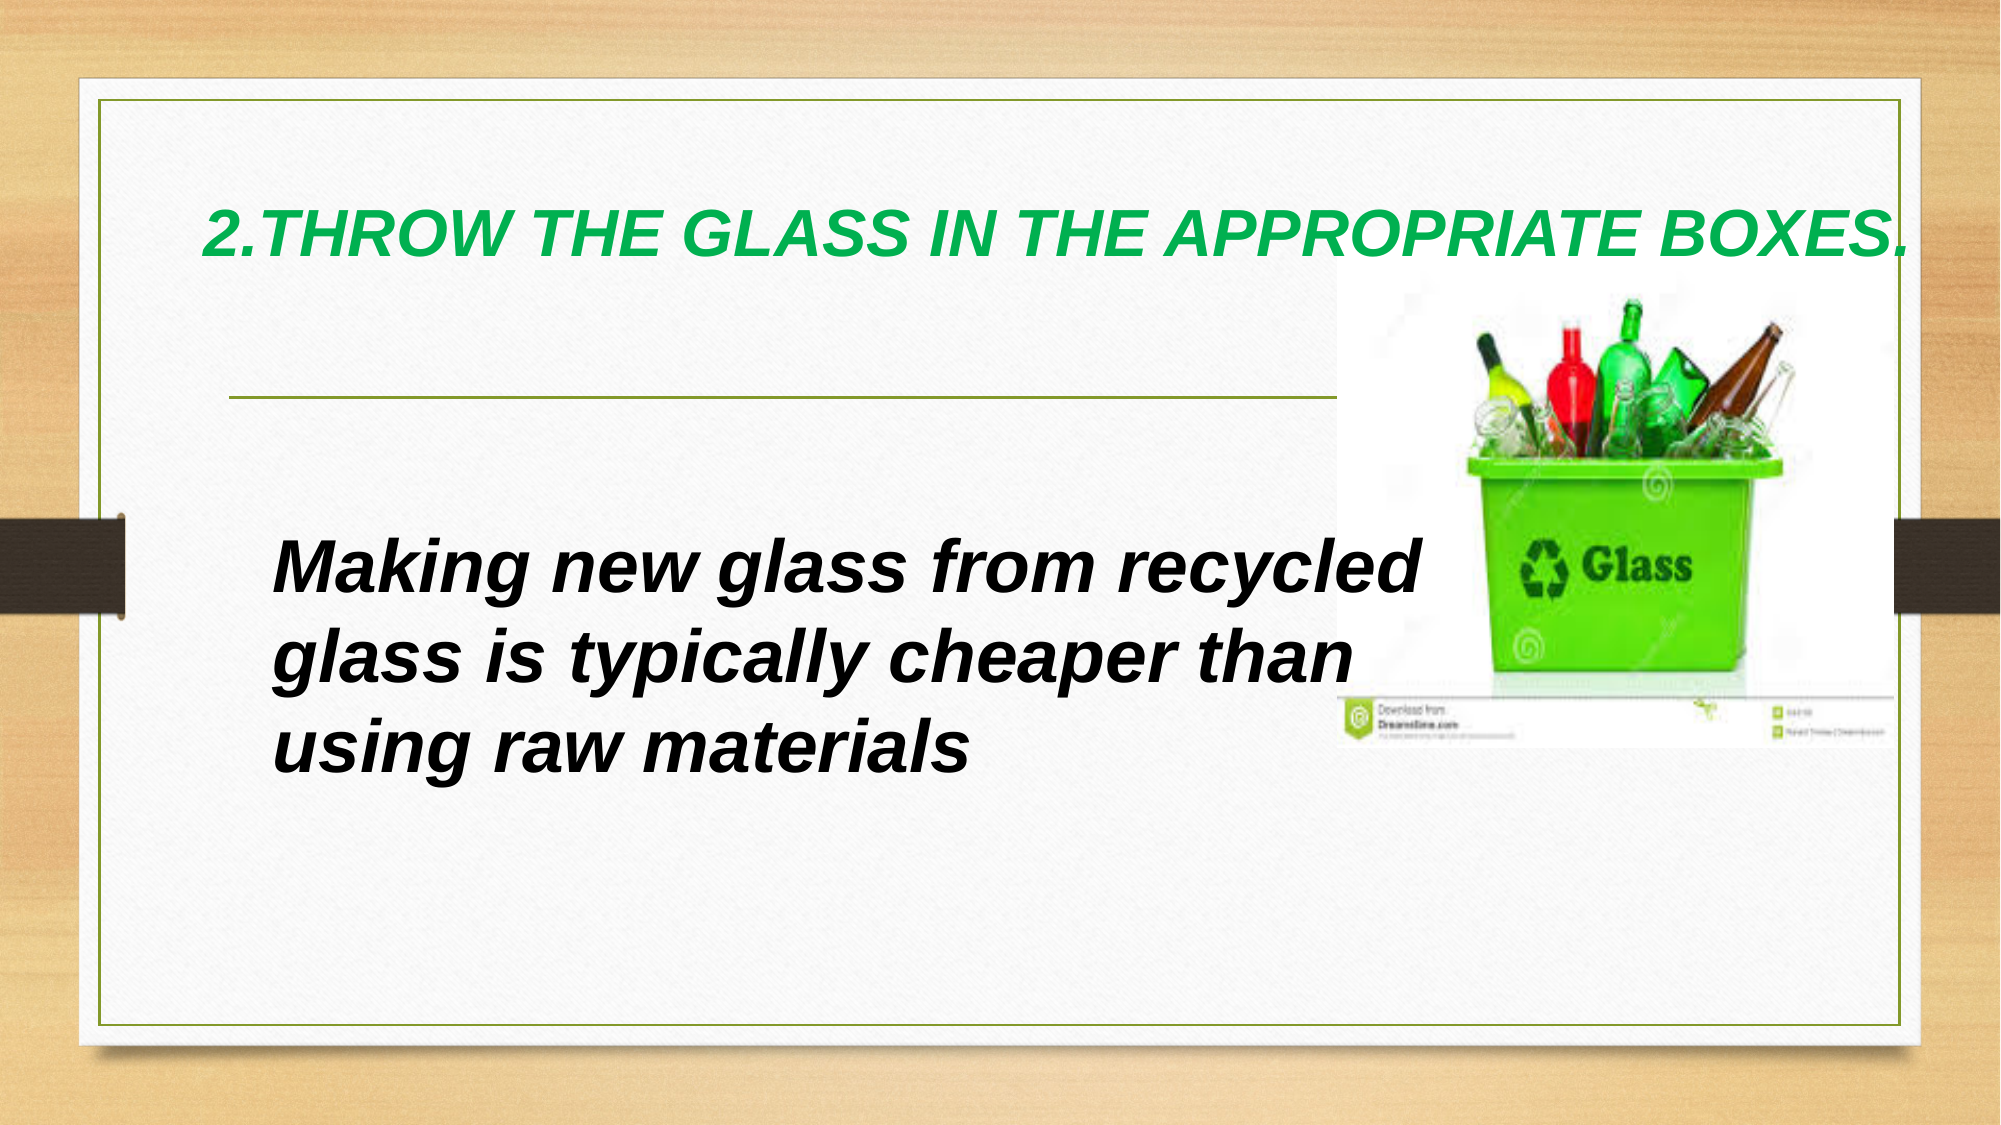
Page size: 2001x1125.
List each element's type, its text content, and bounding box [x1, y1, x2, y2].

picture [0, 0, 2001, 1125]
text_box Making new glass from recycled glass is typically cheaper than using raw materials [258, 510, 1500, 796]
text_box 2.THROW THE GLASS IN THE APPROPRIATE BOXES. [188, 182, 1947, 277]
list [1336, 229, 1895, 748]
